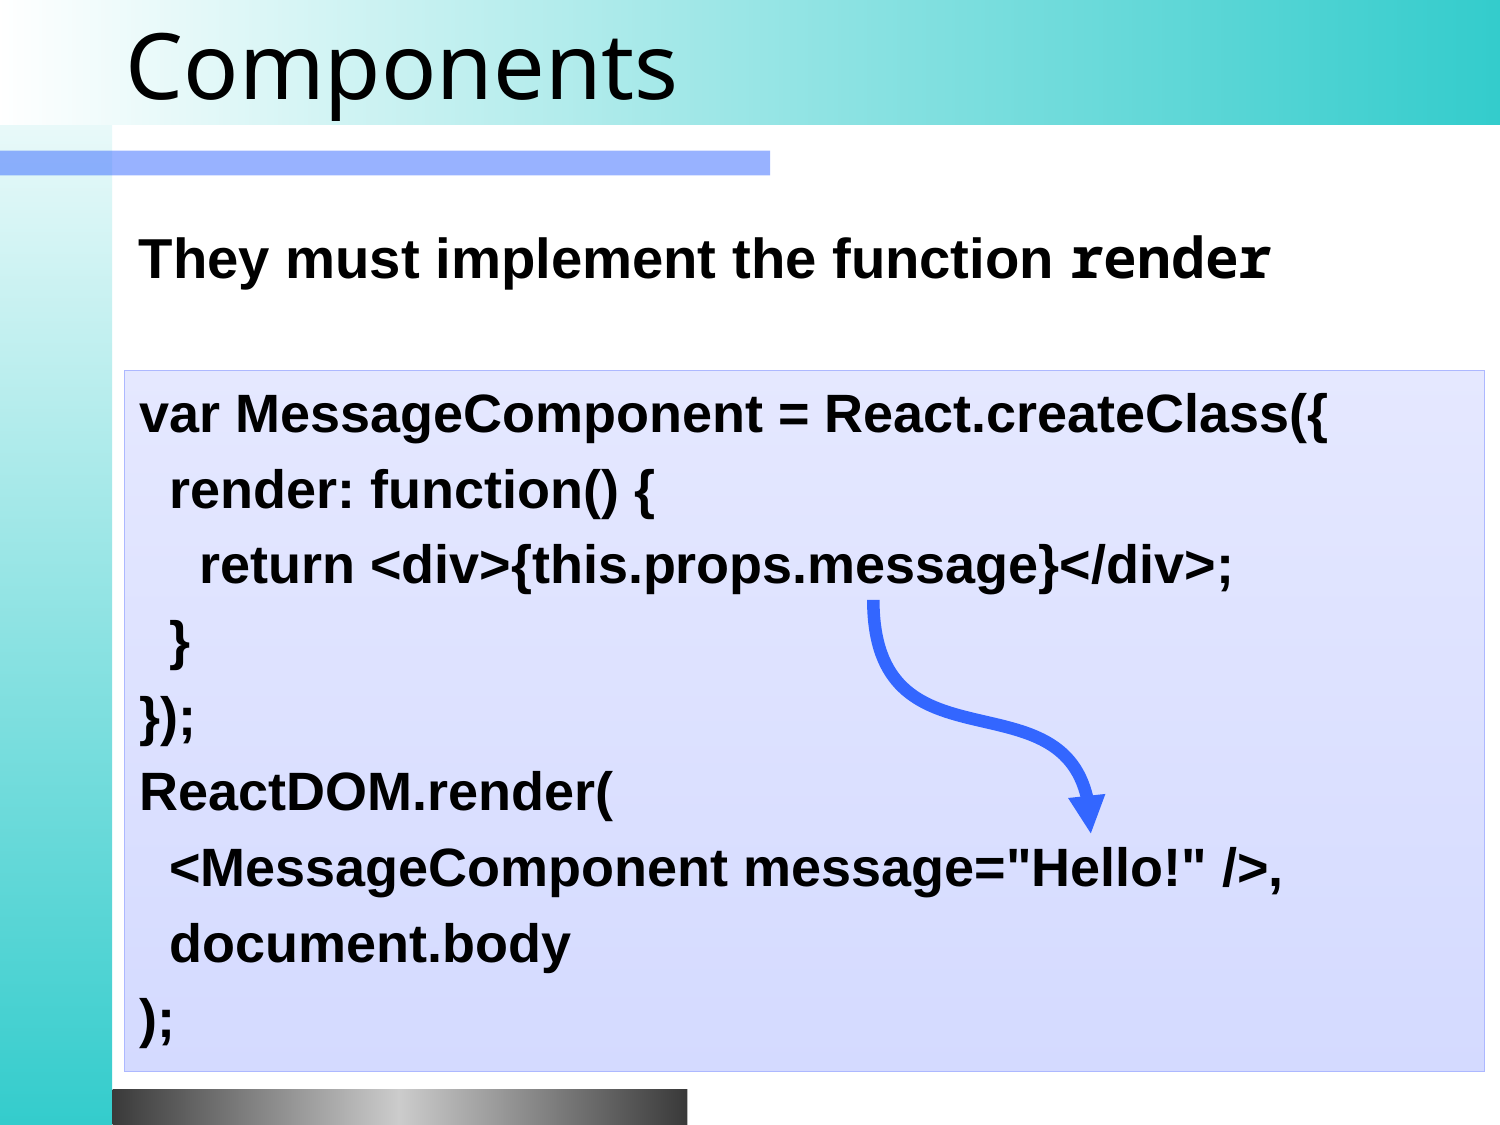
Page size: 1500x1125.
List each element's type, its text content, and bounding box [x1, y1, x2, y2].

text_box They must implement the function render [124, 215, 1377, 298]
title Components [110, 0, 1388, 127]
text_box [865, 607, 1099, 826]
list var MessageComponent = React.createClass({ render: function() { return <div>{this.props.message}</div>; } }); ReactDOM.render( <MessageComponent message="Hello!" />, document.body ); [124, 370, 1485, 1072]
